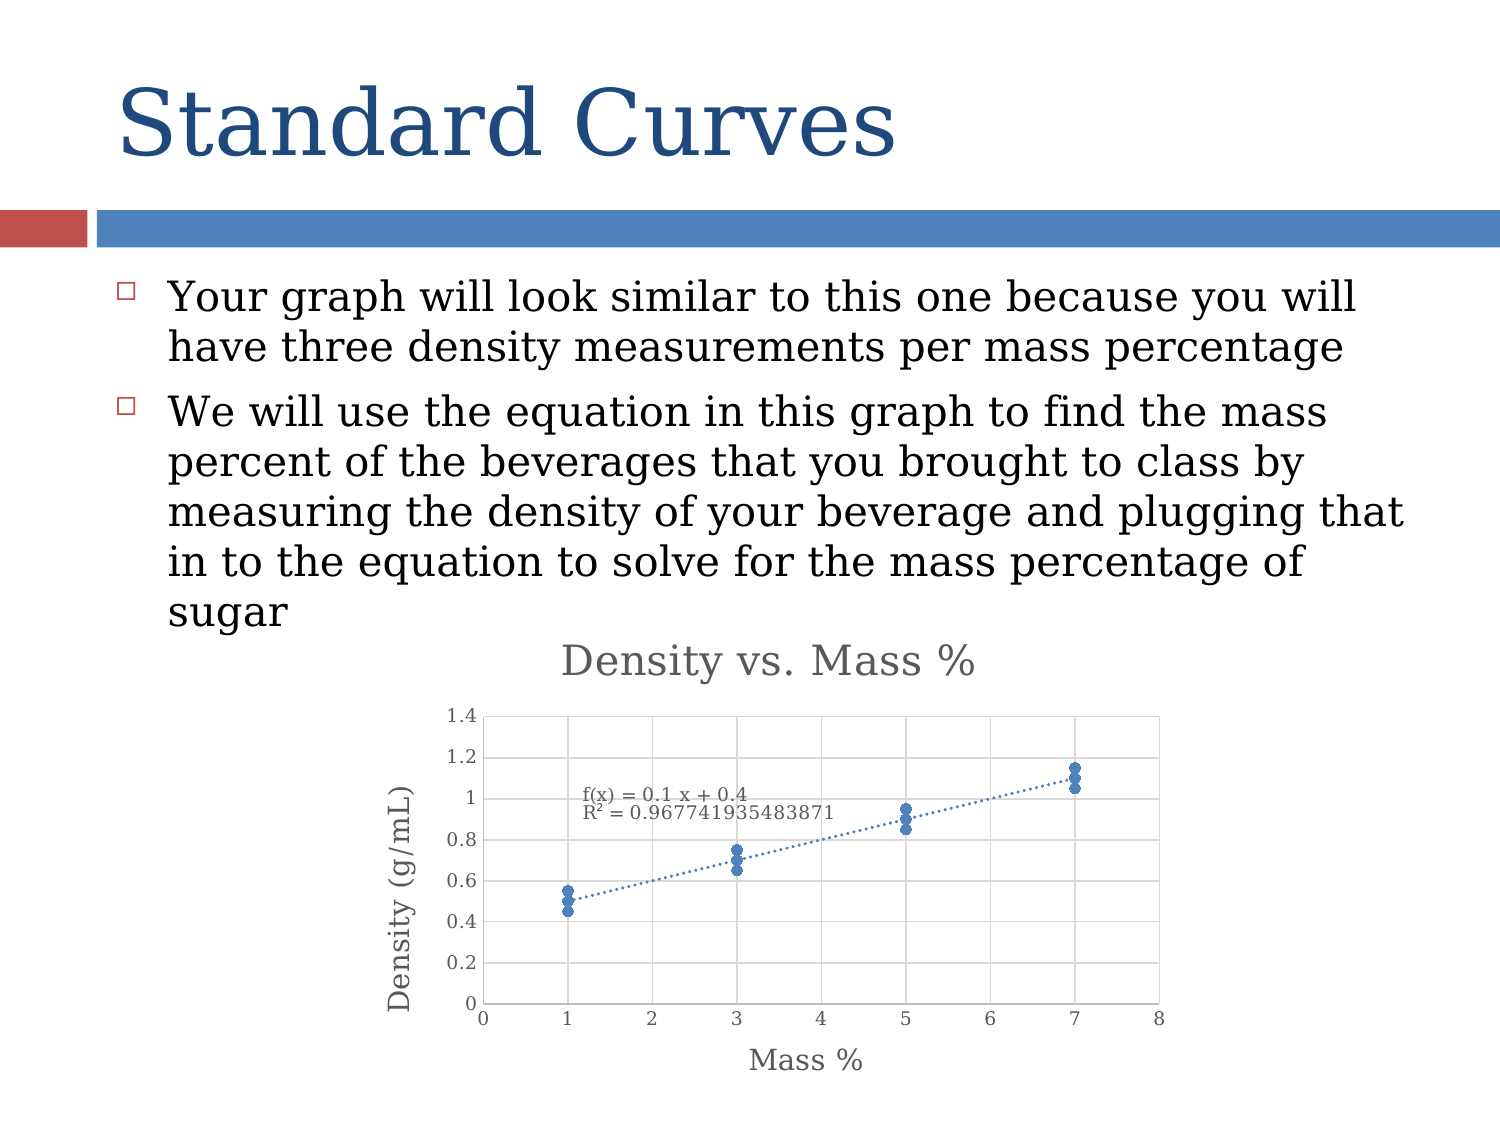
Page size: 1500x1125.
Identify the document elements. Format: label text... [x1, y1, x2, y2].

title Standard Curves [100, 37, 1438, 200]
list Your graph will look similar to this one because you will have three density measurements per mass percentage We will use the equation in this graph to find the mass percent of the beverages that you brought to class by measuring the density of your beverage and plugging that in to the equation to solve for the mass percentage of sugar [100, 262, 1438, 1000]
chart [356, 612, 1183, 1111]
